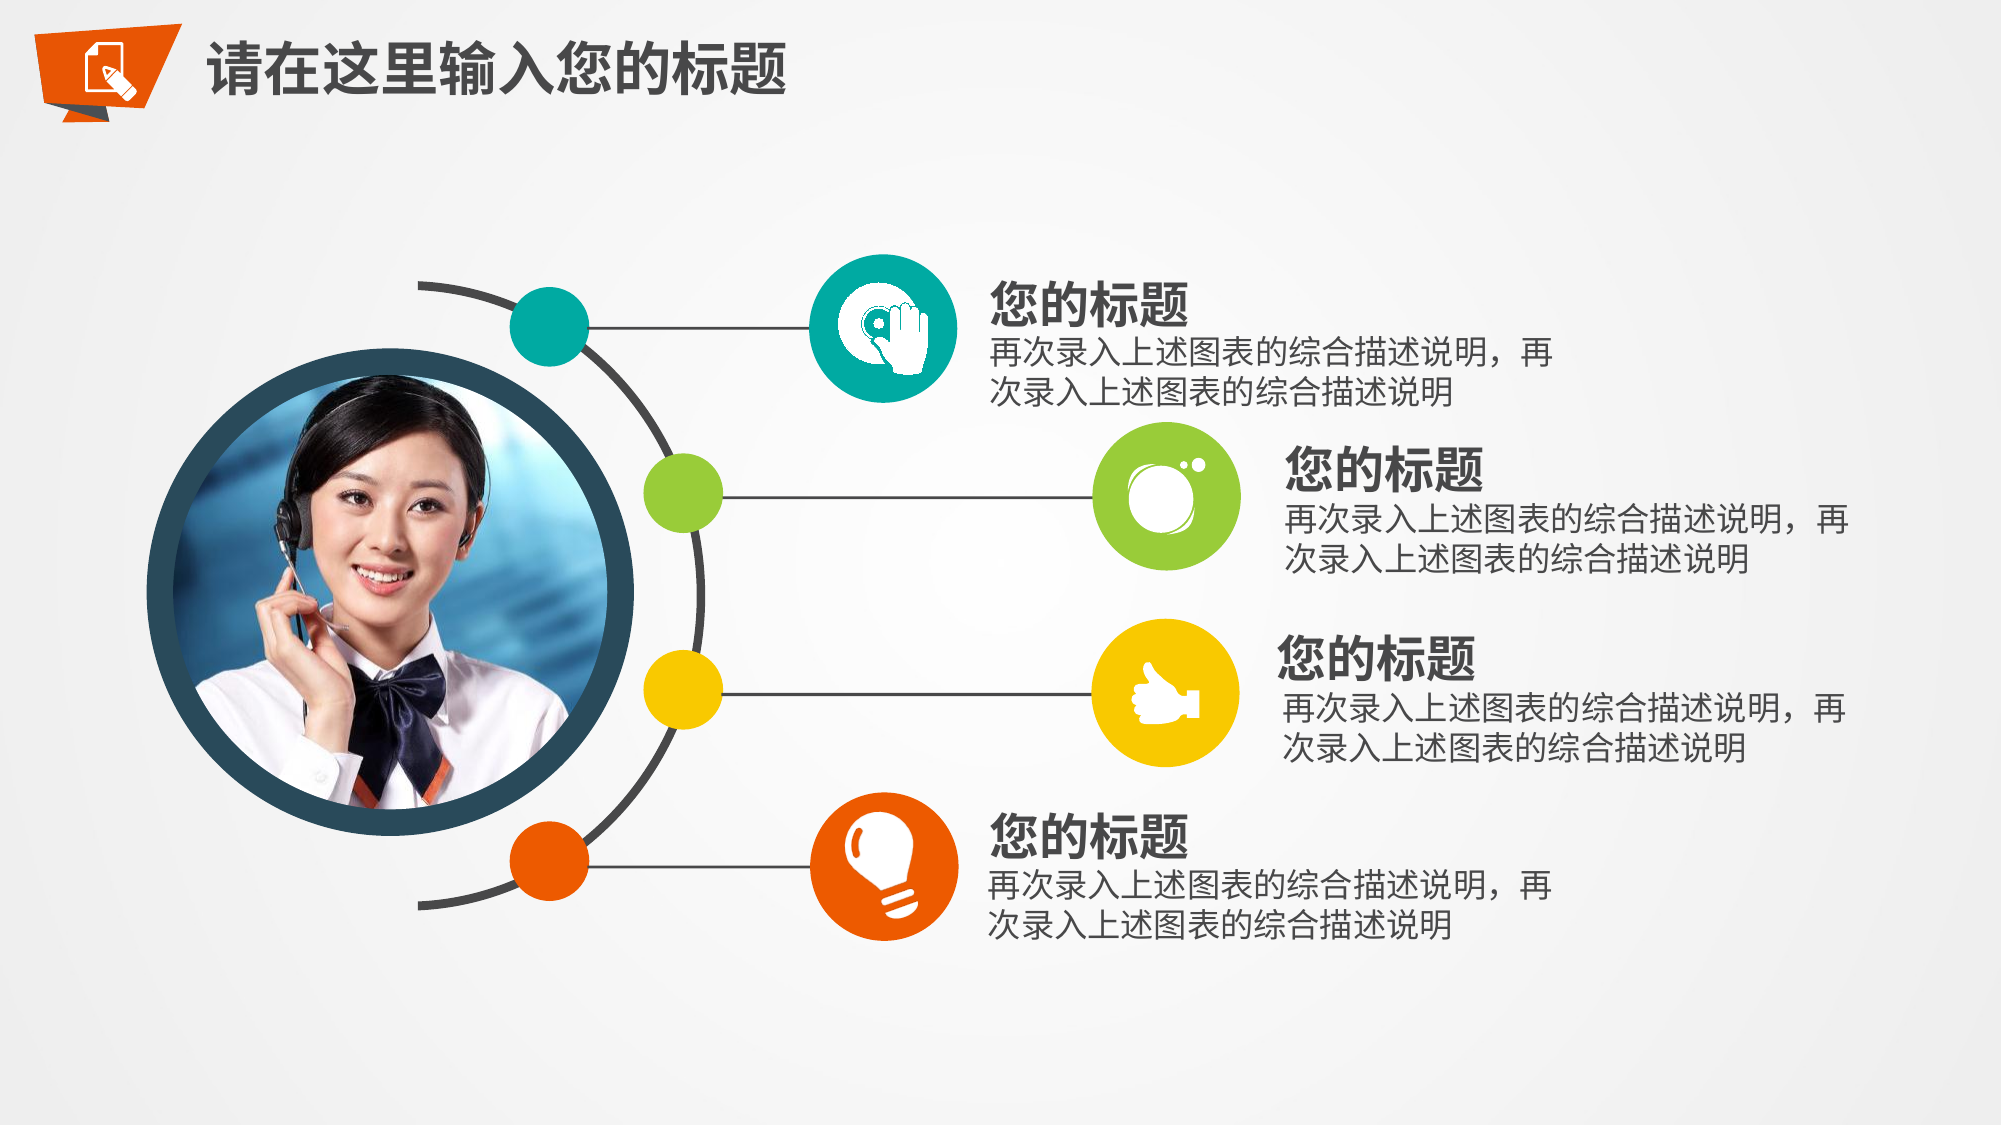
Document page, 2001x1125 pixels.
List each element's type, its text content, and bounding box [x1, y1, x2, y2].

text_box [34, 23, 183, 109]
text_box [643, 453, 722, 534]
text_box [973, 797, 1587, 953]
text_box [62, 110, 107, 123]
text_box 请在这里输入您的标题 [191, 24, 1019, 110]
text_box [417, 880, 519, 911]
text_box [722, 422, 1241, 571]
text_box [634, 727, 677, 792]
text_box [48, 104, 110, 122]
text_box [1268, 431, 1883, 587]
text_box [509, 287, 586, 348]
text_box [721, 618, 1240, 768]
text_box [586, 254, 958, 403]
text_box [643, 649, 721, 730]
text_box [146, 348, 634, 836]
text_box [417, 281, 516, 311]
text_box [509, 836, 587, 902]
text_box [634, 403, 674, 457]
text_box [85, 42, 137, 102]
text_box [973, 266, 1588, 420]
text_box [690, 531, 706, 653]
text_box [587, 792, 959, 941]
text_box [1260, 620, 1881, 776]
picture [0, 0, 2001, 1125]
